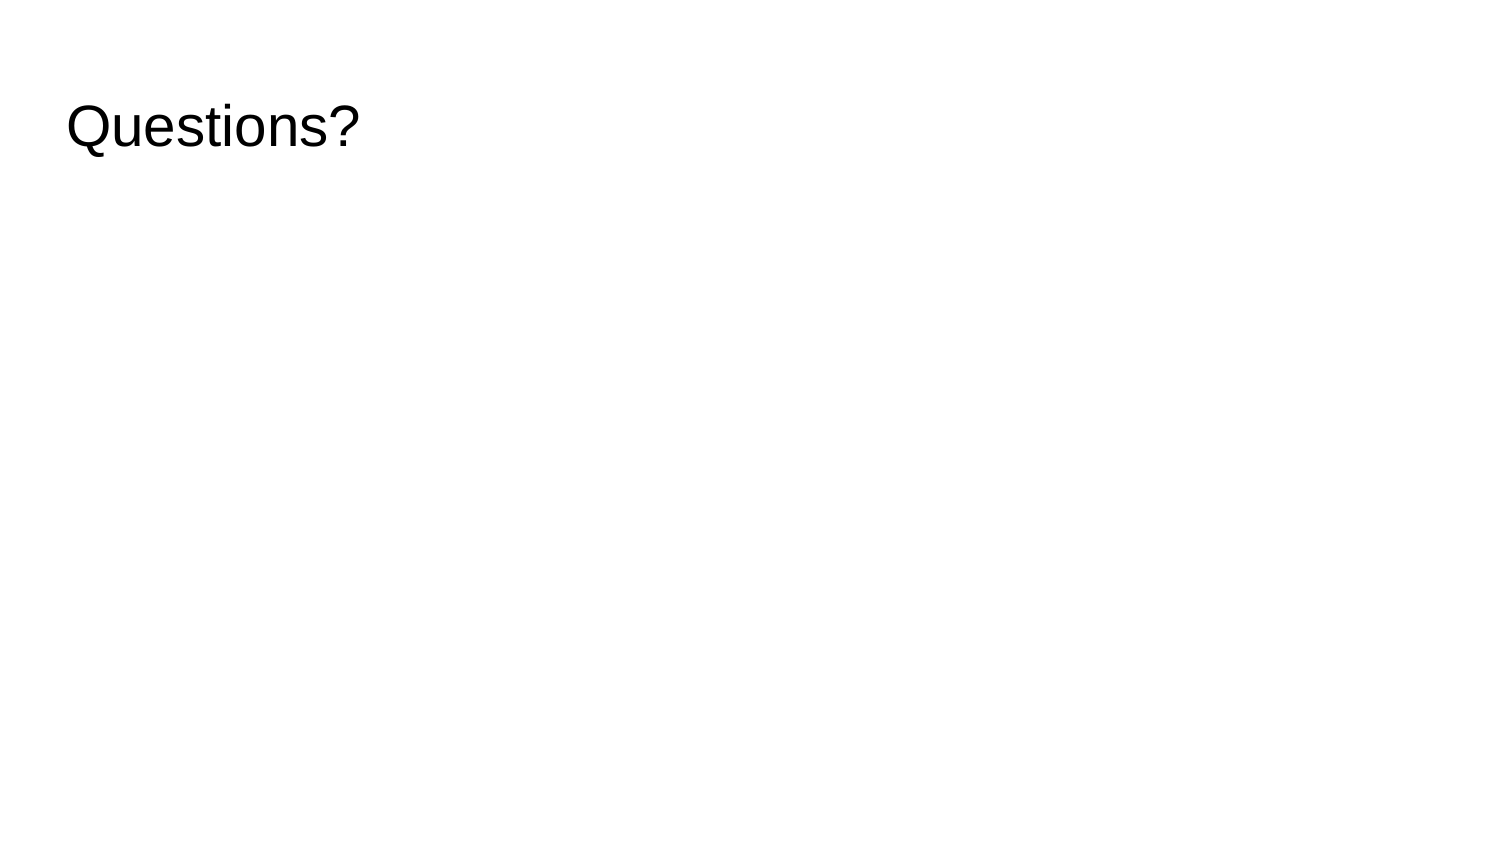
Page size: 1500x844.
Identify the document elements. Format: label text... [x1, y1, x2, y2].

title Questions? [51, 72, 1449, 167]
